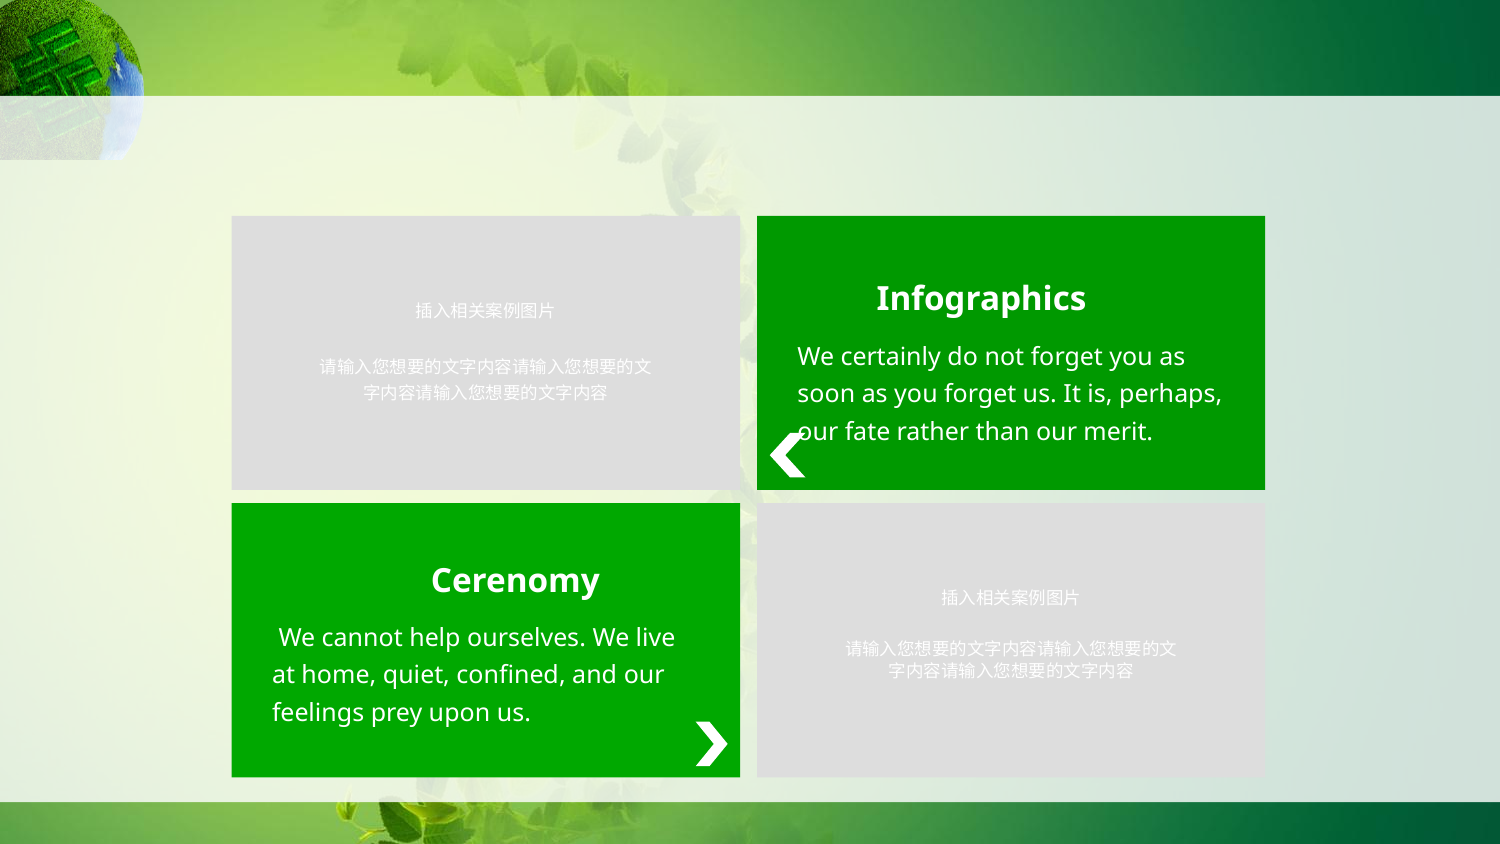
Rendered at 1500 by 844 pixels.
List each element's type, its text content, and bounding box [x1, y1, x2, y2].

text_box Infographics [797, 277, 1166, 318]
text_box [695, 721, 728, 767]
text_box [840, 586, 1182, 682]
text_box We certainly do not forget you as soon as you forget us. It is, perhaps, our fate rather than our merit. [797, 332, 1225, 446]
text_box Cerenomy [331, 558, 700, 599]
text_box [756, 215, 1266, 491]
picture [0, 0, 1500, 95]
picture [0, 803, 1500, 844]
text_box [769, 432, 806, 478]
text_box [231, 215, 741, 490]
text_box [315, 299, 657, 405]
text_box We cannot help ourselves. We live at home, quiet, confined, and our feelings prey upon us. [272, 614, 700, 727]
text_box [757, 503, 1266, 778]
text_box [230, 502, 741, 779]
